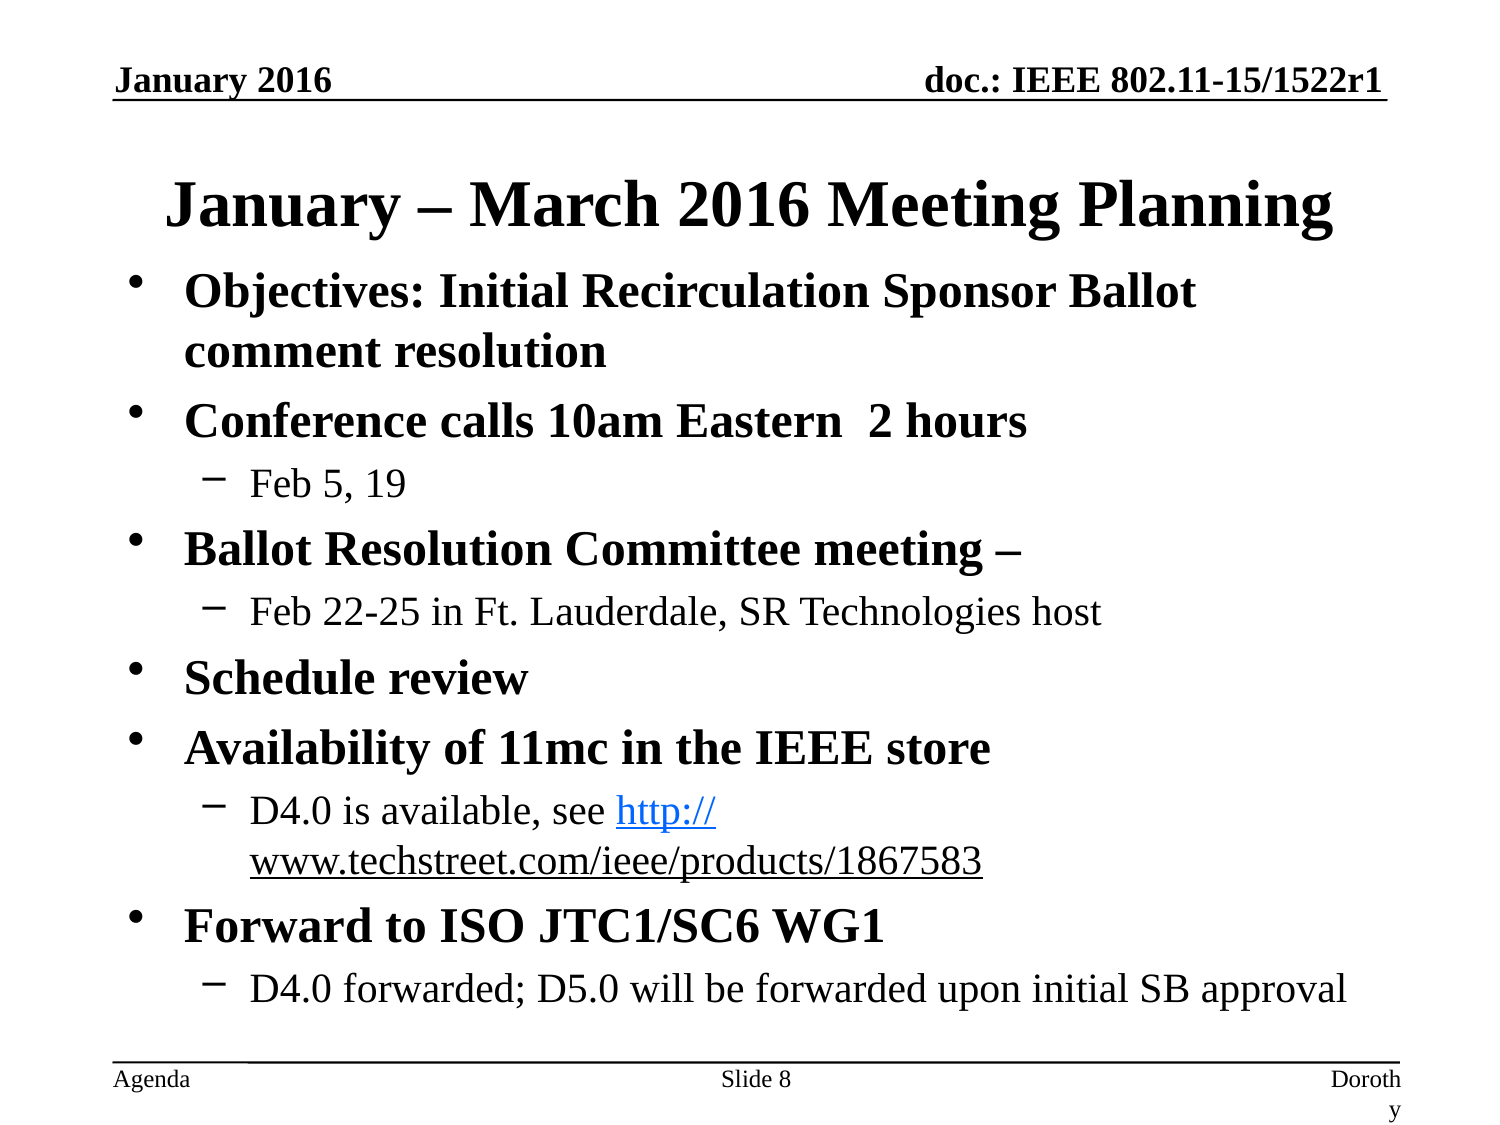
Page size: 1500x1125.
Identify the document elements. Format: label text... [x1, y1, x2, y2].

list Objectives: Initial Recirculation Sponsor Ballot comment resolution Conference calls 10am Eastern 2 hours Feb 5, 19 Ballot Resolution Committee meeting – Feb 22-25 in Ft. Lauderdale, SR Technologies host Schedule review Availability of 11mc in the IEEE store D4.0 is available, see http://www.techstreet.com/ieee/products/1867583 Forward to ISO JTC1/SC6 WG1 D4.0 forwarded; D5.0 will be forwarded upon initial SB approval [112, 249, 1388, 1063]
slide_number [114, 54, 425, 100]
slide_number Slide 8 [712, 1063, 800, 1093]
title January – March 2016 Meeting Planning [112, 112, 1388, 249]
footer Dorothy Stanley, HPE [1325, 1062, 1402, 1093]
